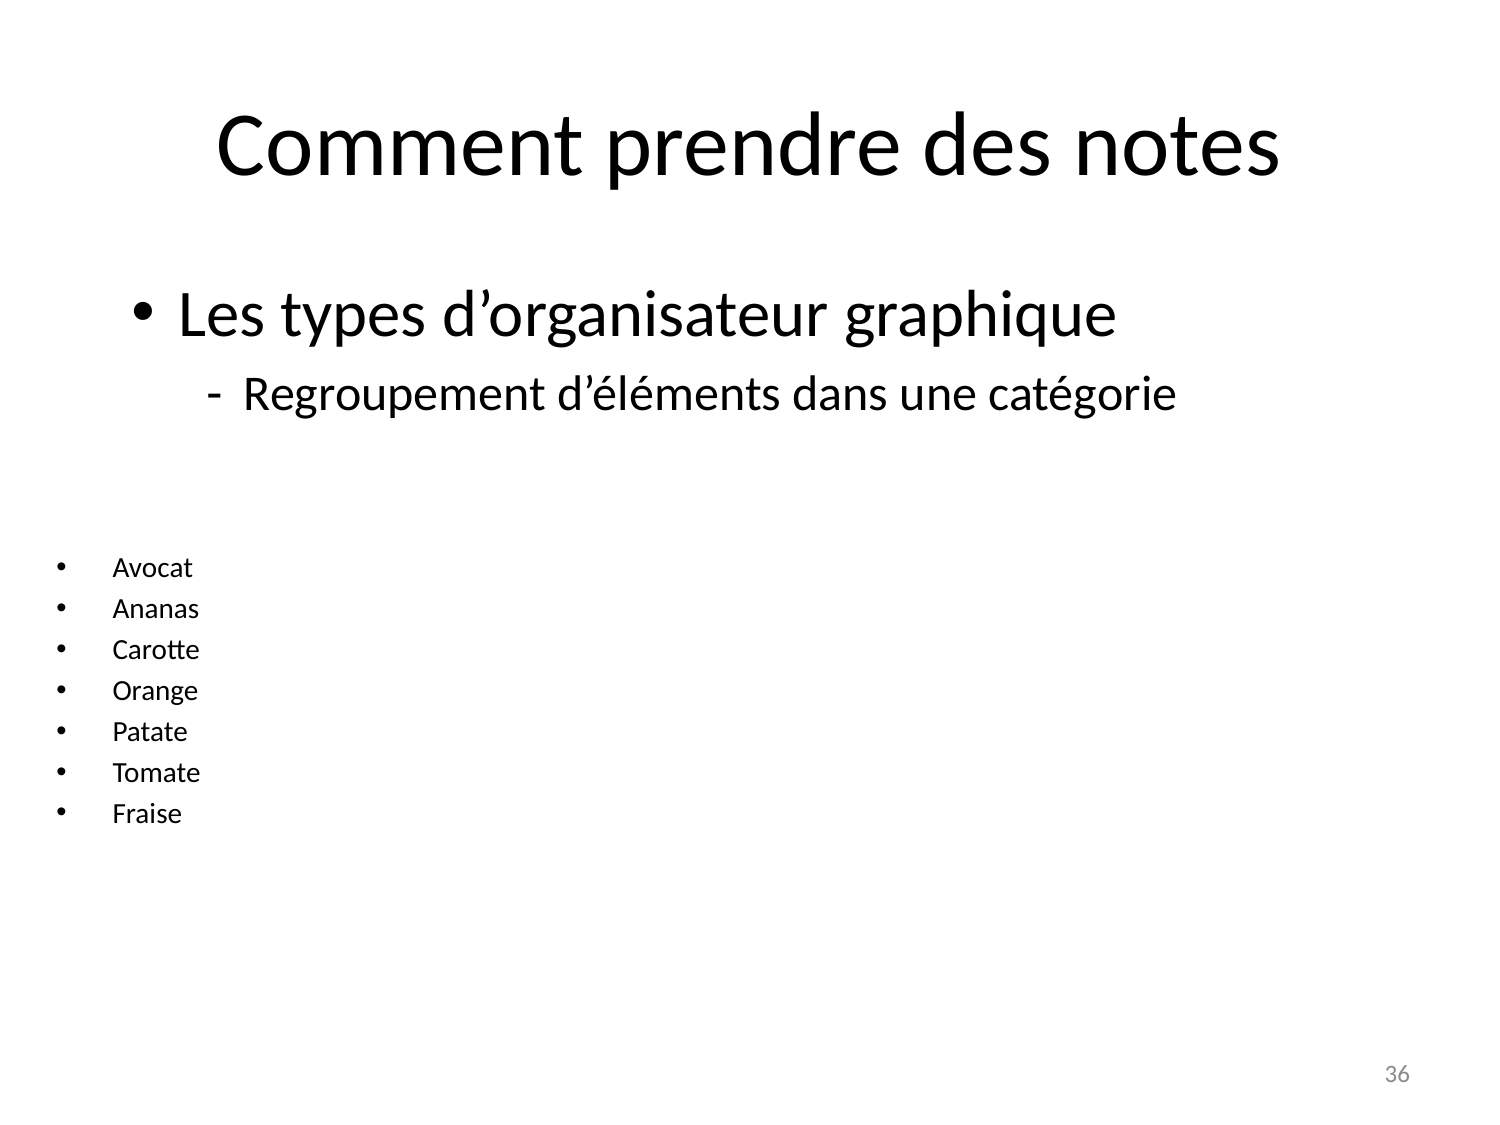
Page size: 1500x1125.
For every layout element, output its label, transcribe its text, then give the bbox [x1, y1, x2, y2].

list Les types d’organisateur graphique Regroupement d’éléments dans une catégorie Avocat Ananas Carotte Orange Patate Tomate Fraise [41, 262, 1459, 1083]
title Comment prendre des notes [75, 45, 1425, 233]
slide_number 36 [1074, 1042, 1425, 1103]
